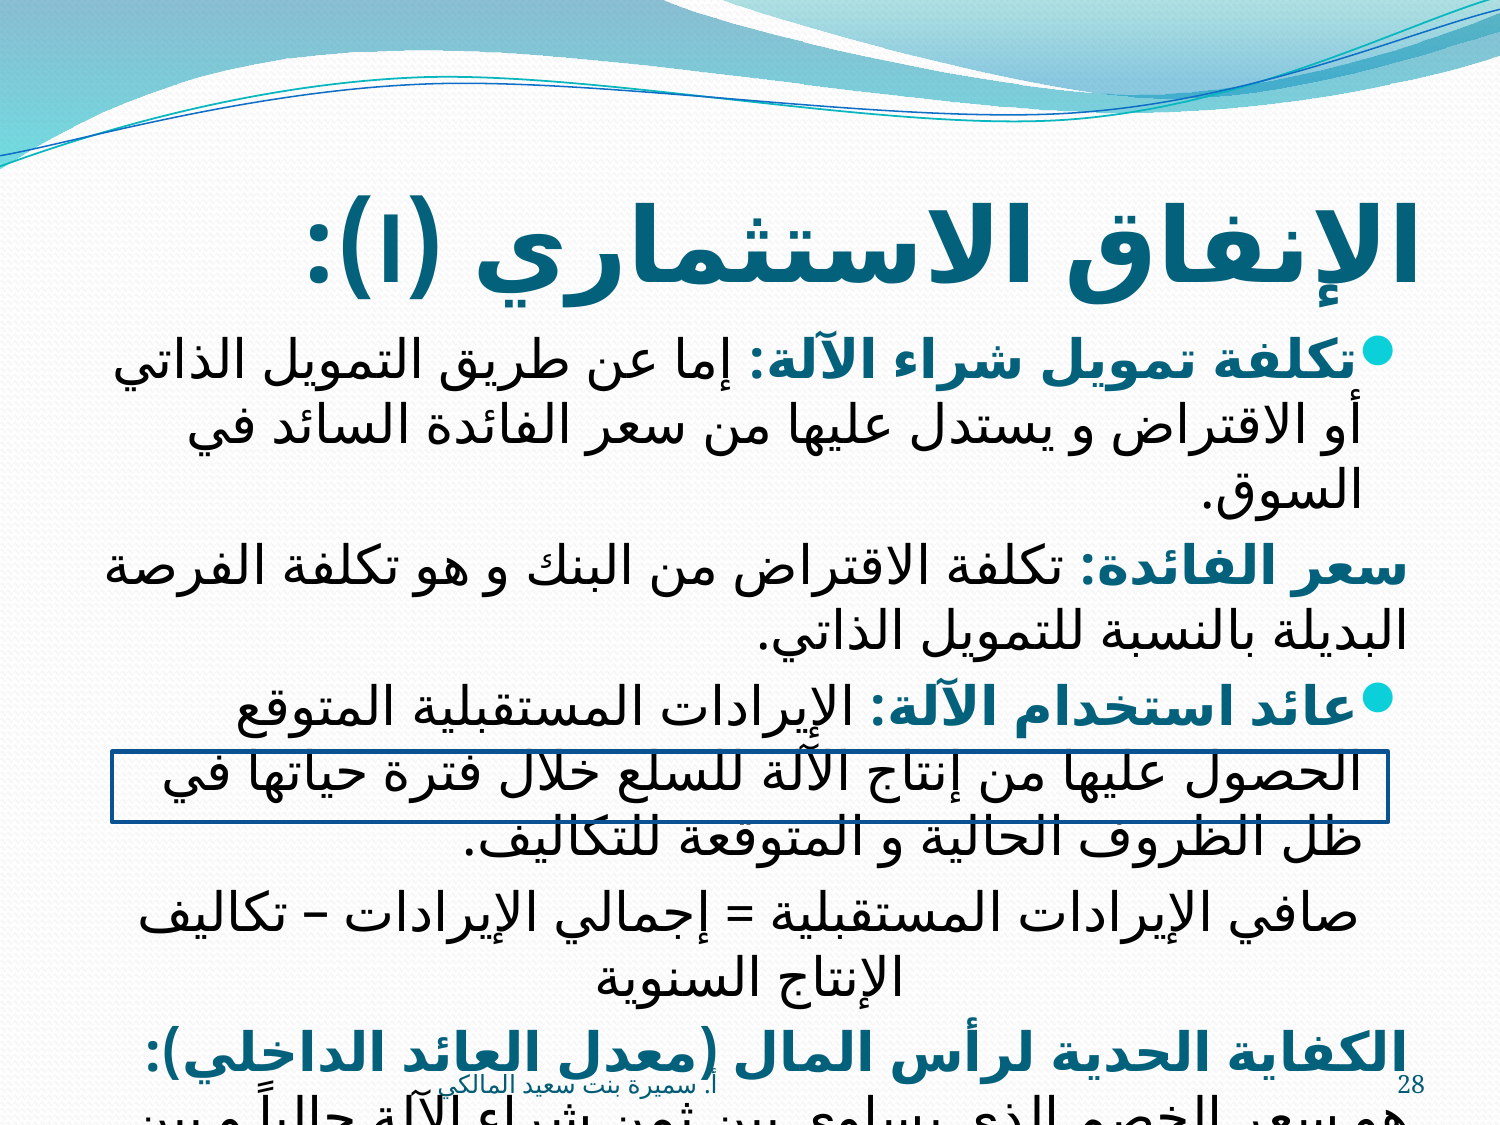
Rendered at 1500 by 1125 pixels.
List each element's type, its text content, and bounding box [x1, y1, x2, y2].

text_box [110, 749, 1390, 824]
slide_number 28 [1299, 1042, 1425, 1103]
list تكلفة تمويل شراء الآلة: إما عن طريق التمويل الذاتي أو الاقتراض و يستدل عليها من سعر الفائدة السائد في السوق. سعر الفائدة: تكلفة الاقتراض من البنك و هو تكلفة الفرصة البديلة بالنسبة للتمويل الذاتي. عائد استخدام الآلة: الإيرادات المستقبلية المتوقع الحصول عليها من إنتاج الآلة للسلع خلال فترة حياتها في ظل الظروف الحالية و المتوقعة للتكاليف. صافي الإيرادات المستقبلية = إجمالي الإيرادات – تكاليف الإنتاج السنوية الكفاية الحدية لرأس المال (معدل العائد الداخلي): هو سعر الخصم الذي يساوي بين ثمن شراء الآلة حالياً و بين القيمة الحالية للعائدات، و يستخرج من صافي الإيرادات المستقبلية [75, 317, 1425, 1038]
title الإنفاق الاستثماري (I): [75, 115, 1425, 303]
footer أ. سميرة بنت سعيد المالكي [437, 1042, 988, 1103]
